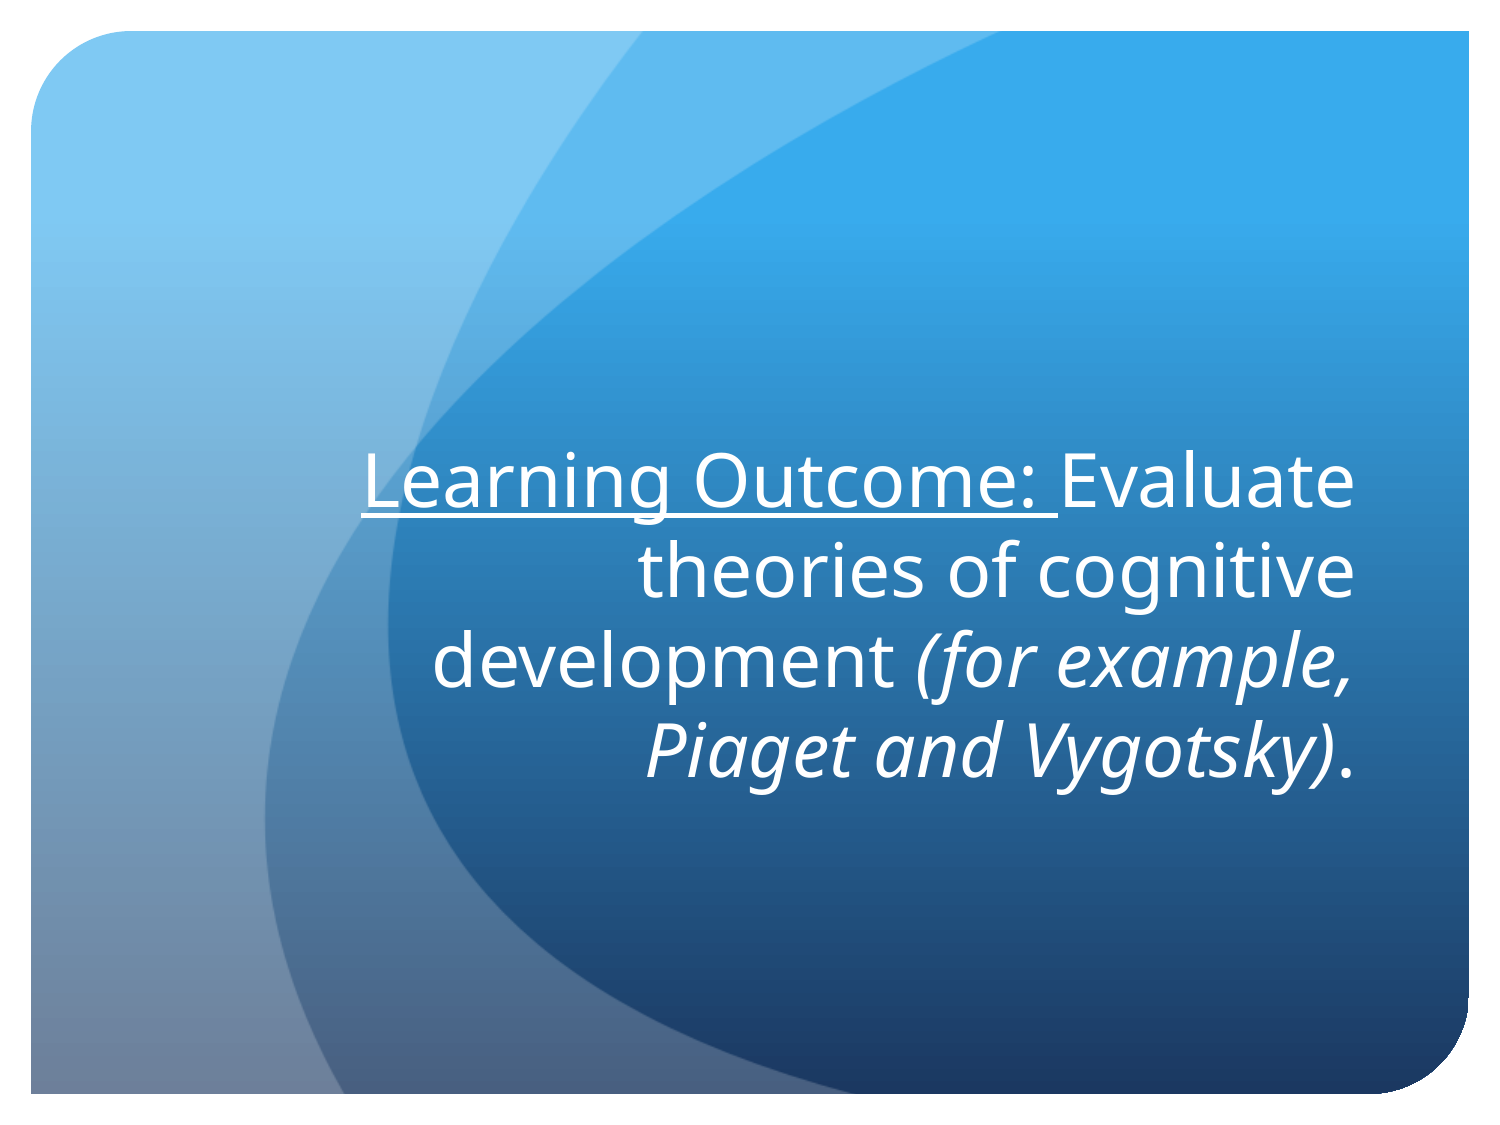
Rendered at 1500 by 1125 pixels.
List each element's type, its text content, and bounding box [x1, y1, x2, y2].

picture [25, 30, 1474, 1095]
title Learning Outcome: Evaluate theories of cognitive development (for example, Piaget and Vygotsky). [262, 363, 1372, 910]
